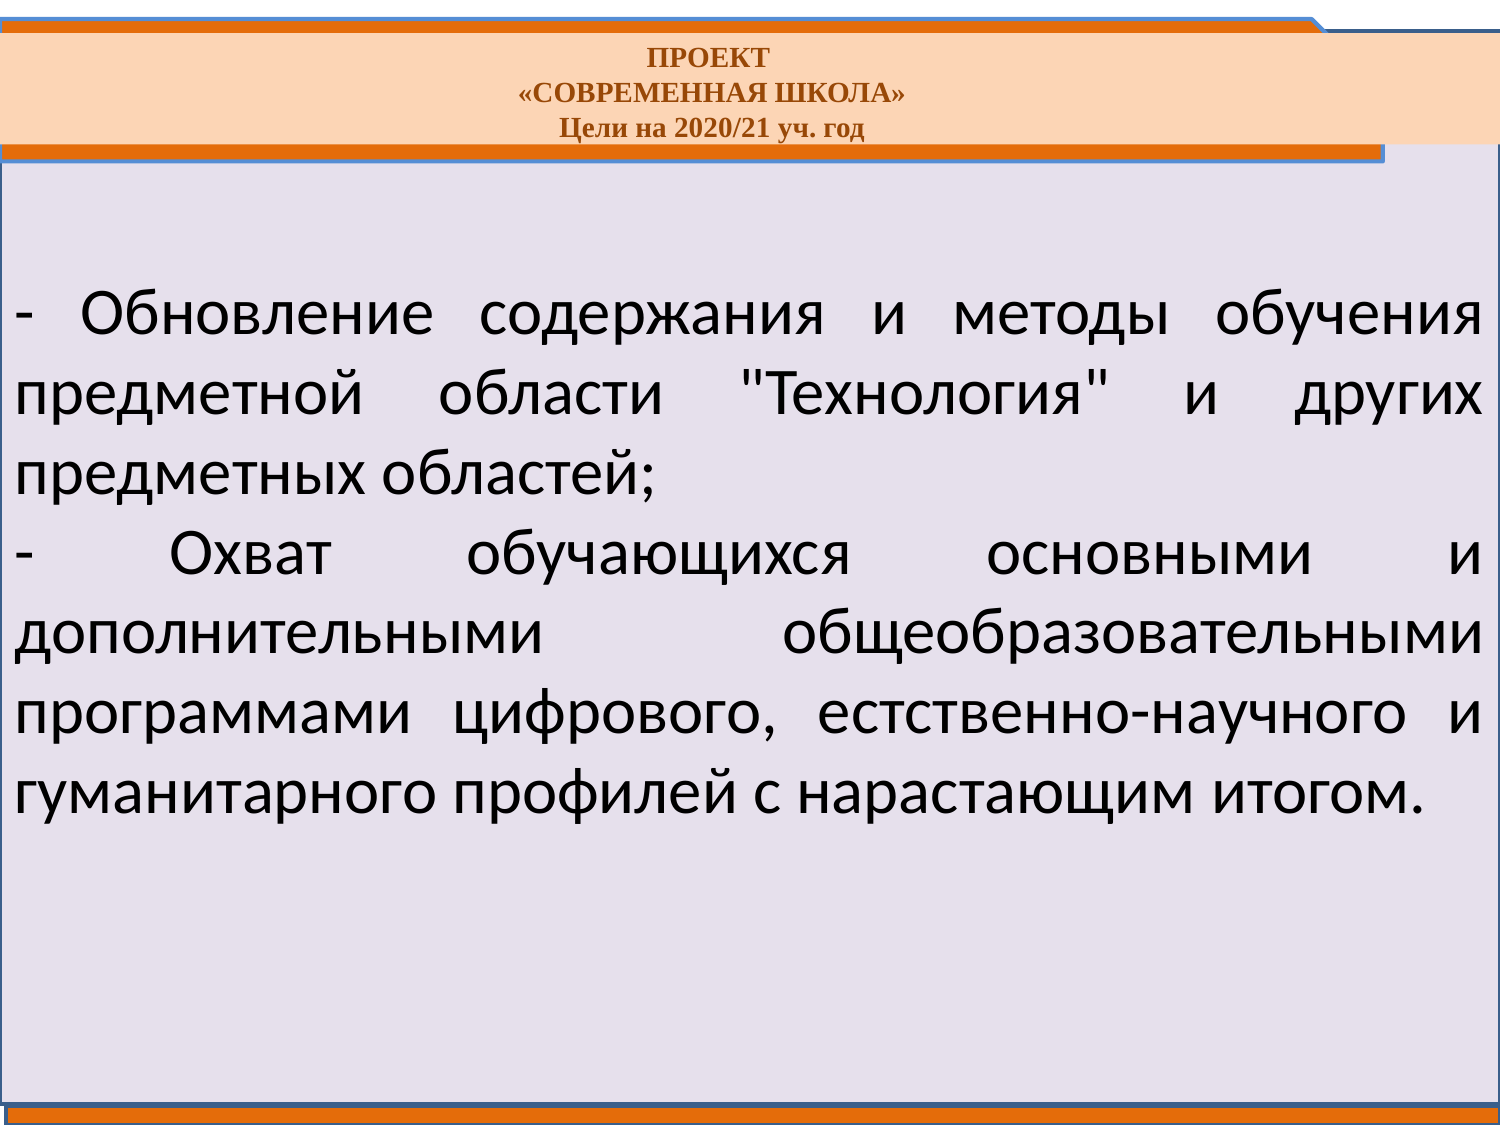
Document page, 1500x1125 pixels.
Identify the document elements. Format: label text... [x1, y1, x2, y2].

text_box ПРОЕКТ «СОВРЕМЕННАЯ ШКОЛА» Цели на 2020/21 уч. год [501, 30, 923, 151]
text_box - Обновление содержания и методы обучения предметной области "Технология" и других предметных областей; - Охват обучающихся основными и дополнительными общеобразовательными программами цифрового, естственно-научного и гуманитарного профилей с нарастающим итогом. [0, 146, 1500, 1106]
text_box [0, 146, 1385, 164]
text_box [0, 16, 1327, 31]
text_box [4, 1106, 1500, 1125]
text_box [923, 31, 1500, 146]
text_box [0, 31, 501, 146]
